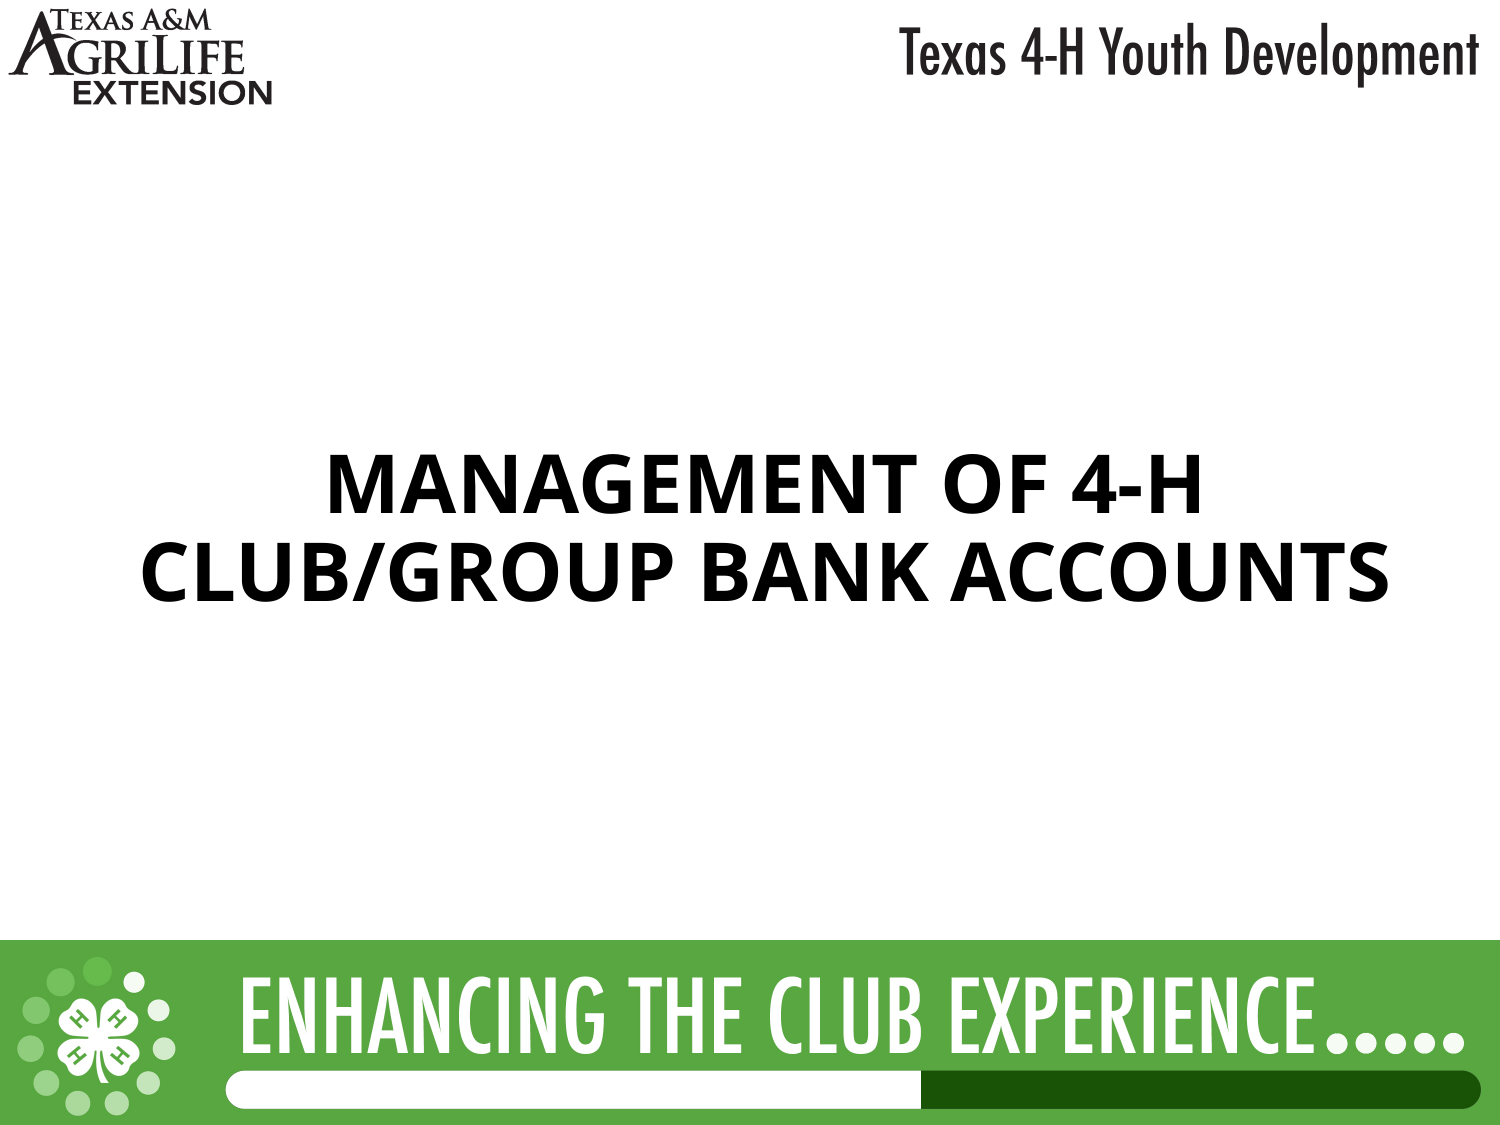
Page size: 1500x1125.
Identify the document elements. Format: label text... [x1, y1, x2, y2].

picture [0, 0, 1500, 1125]
title MANAGEMENT OF 4-H CLUB/GROUP BANK ACCOUNTS [119, 422, 1413, 640]
